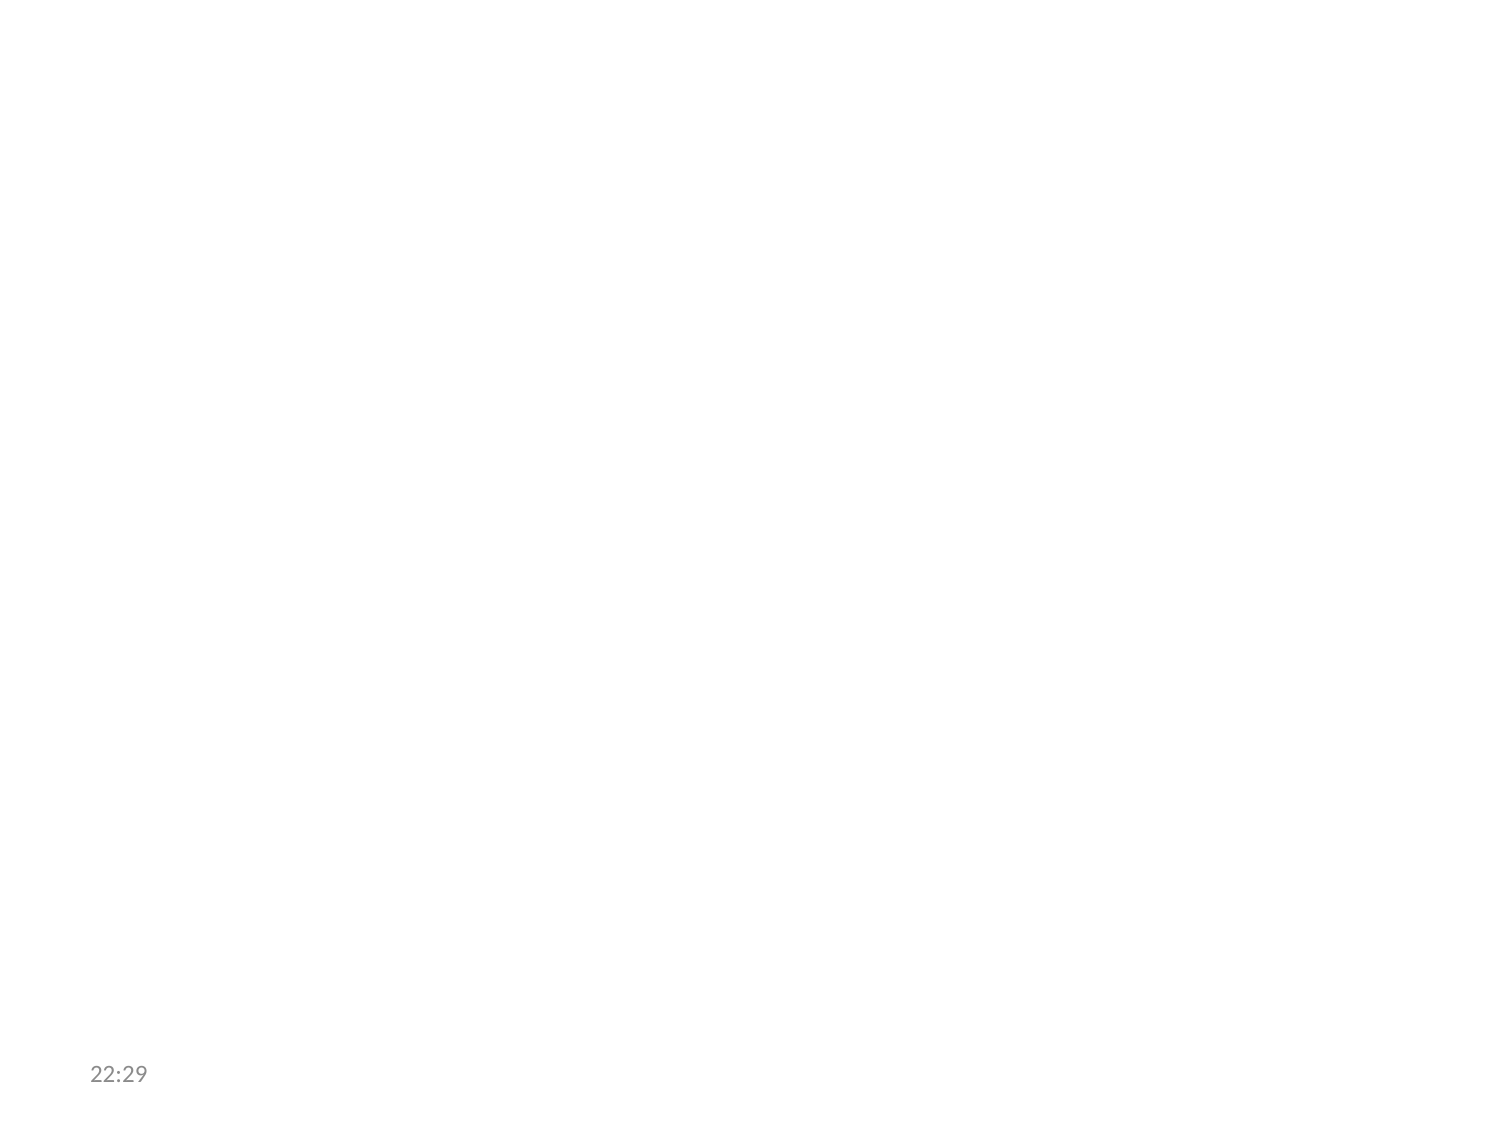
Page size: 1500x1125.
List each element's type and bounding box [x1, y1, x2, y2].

slide_number [75, 1042, 425, 1103]
